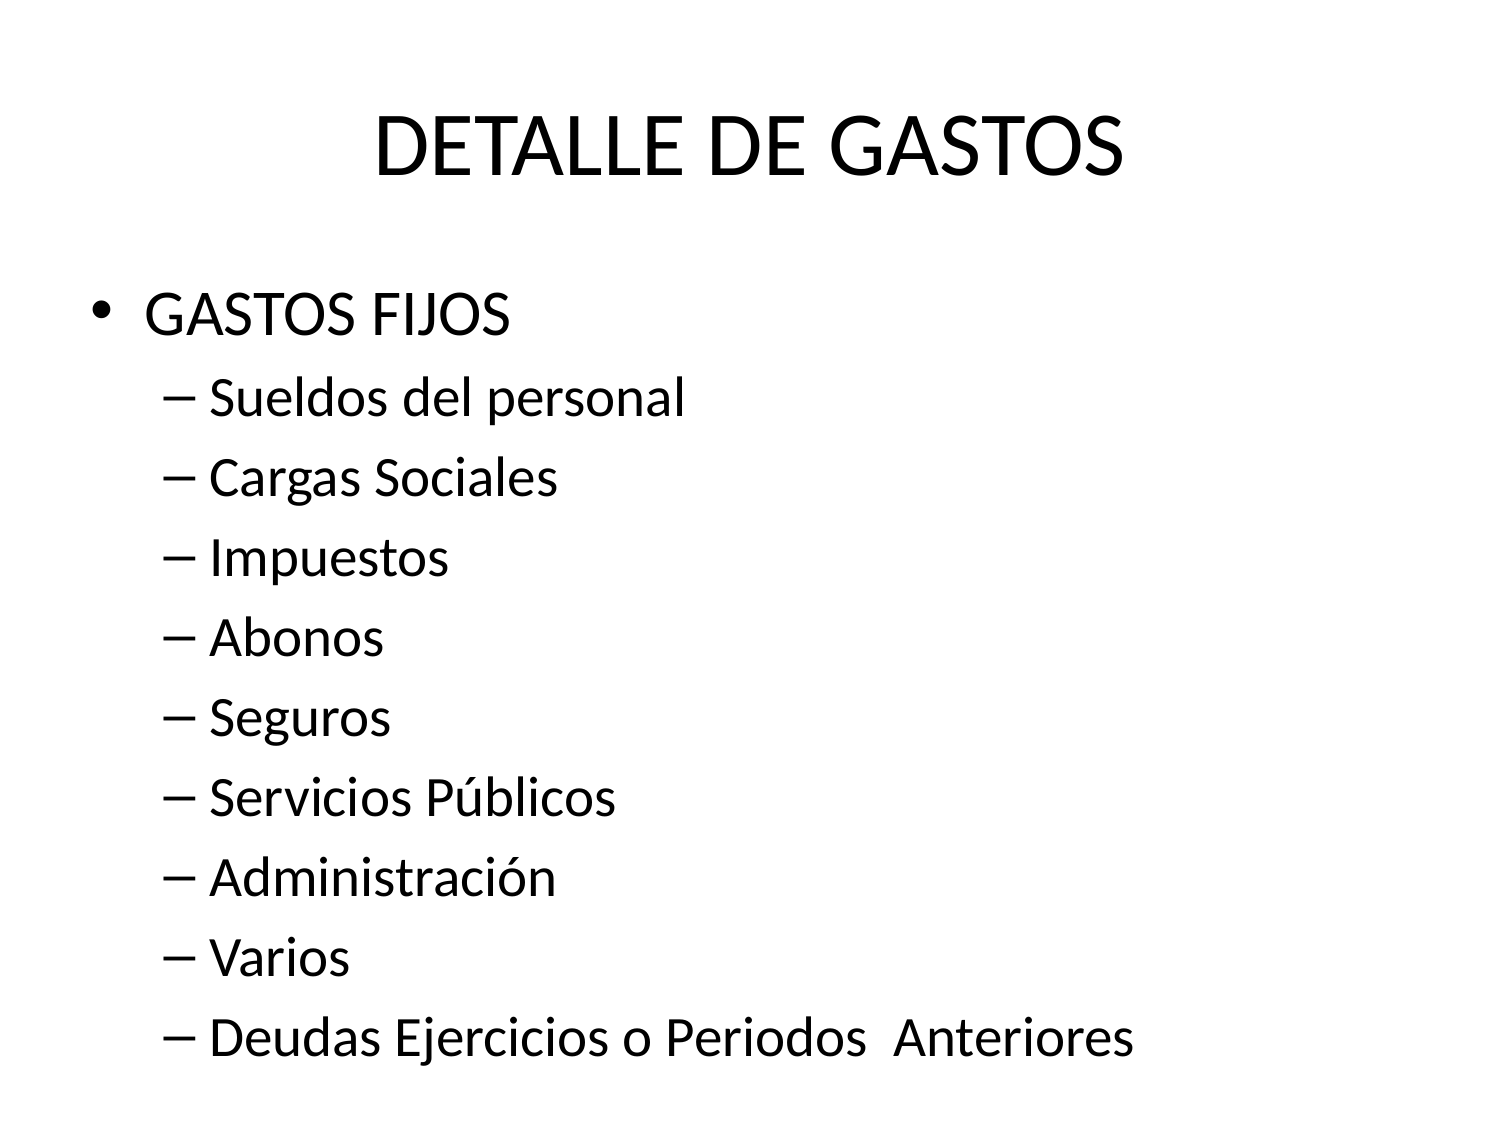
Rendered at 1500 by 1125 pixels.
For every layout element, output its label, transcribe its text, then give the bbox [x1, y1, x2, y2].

list GASTOS FIJOS Sueldos del personal Cargas Sociales Impuestos Abonos Seguros Servicios Públicos Administración Varios Deudas Ejercicios o Periodos Anteriores [75, 262, 1425, 1079]
title DETALLE DE GASTOS [75, 45, 1425, 233]
